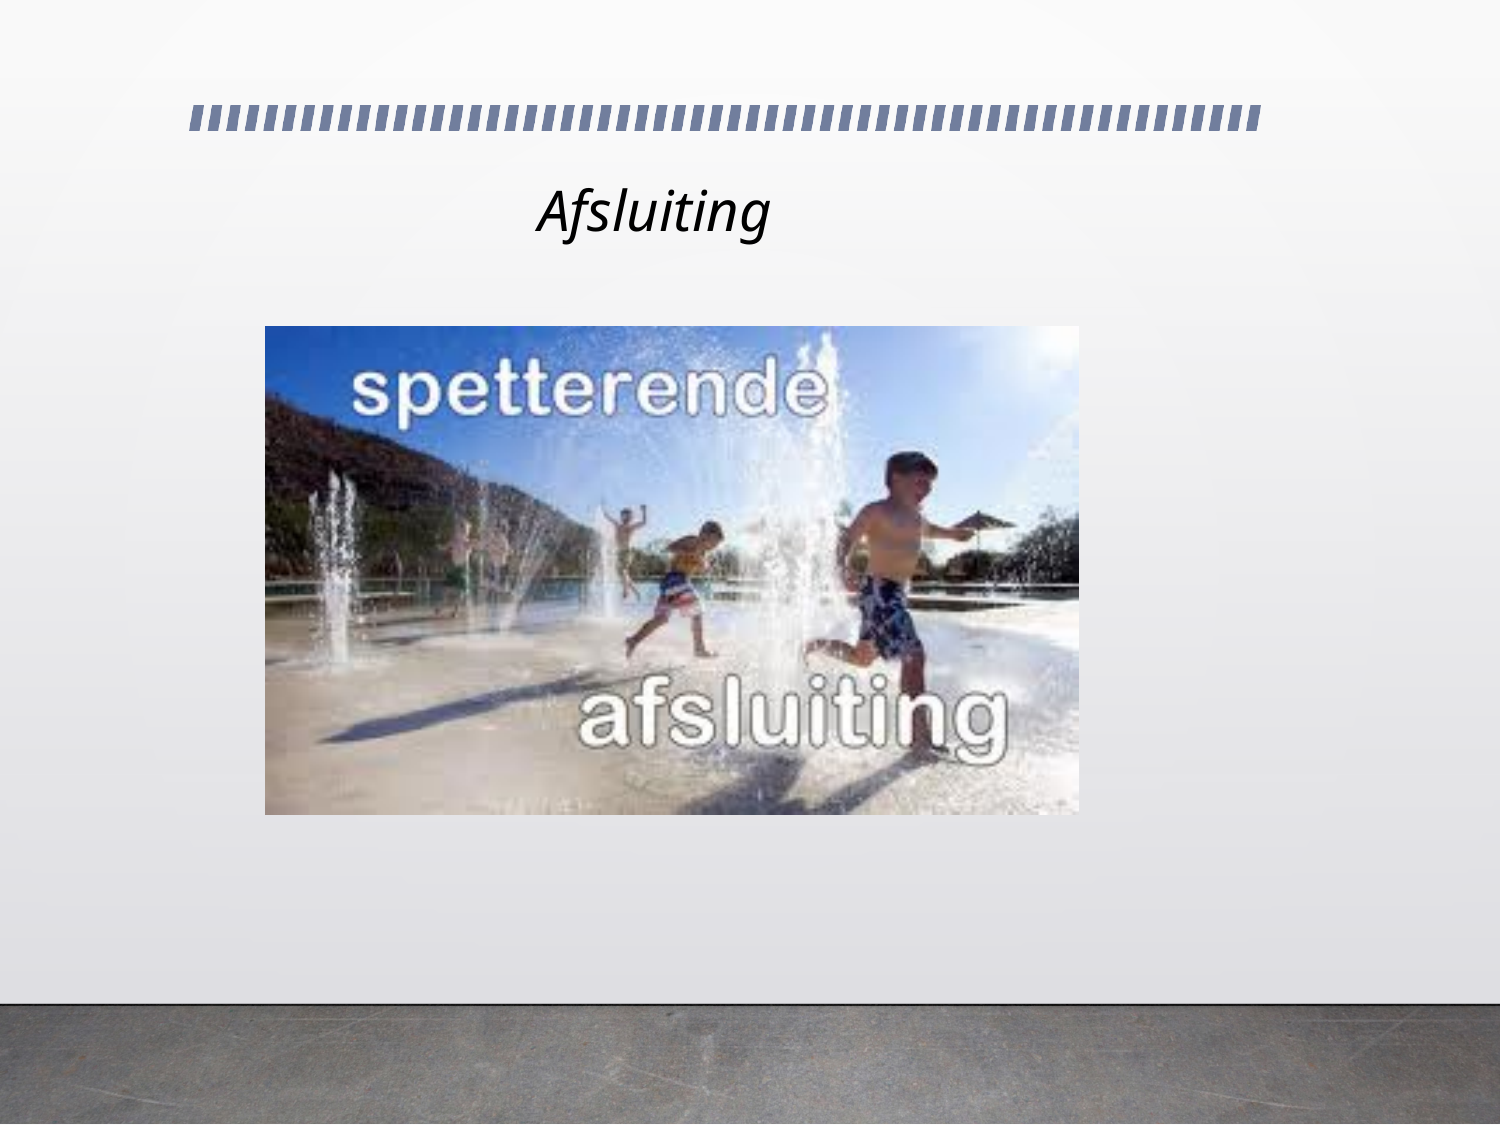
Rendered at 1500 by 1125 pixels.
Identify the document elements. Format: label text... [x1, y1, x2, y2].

picture [265, 326, 1080, 815]
picture [0, 1004, 1500, 1124]
title Afsluiting [112, 101, 1199, 244]
